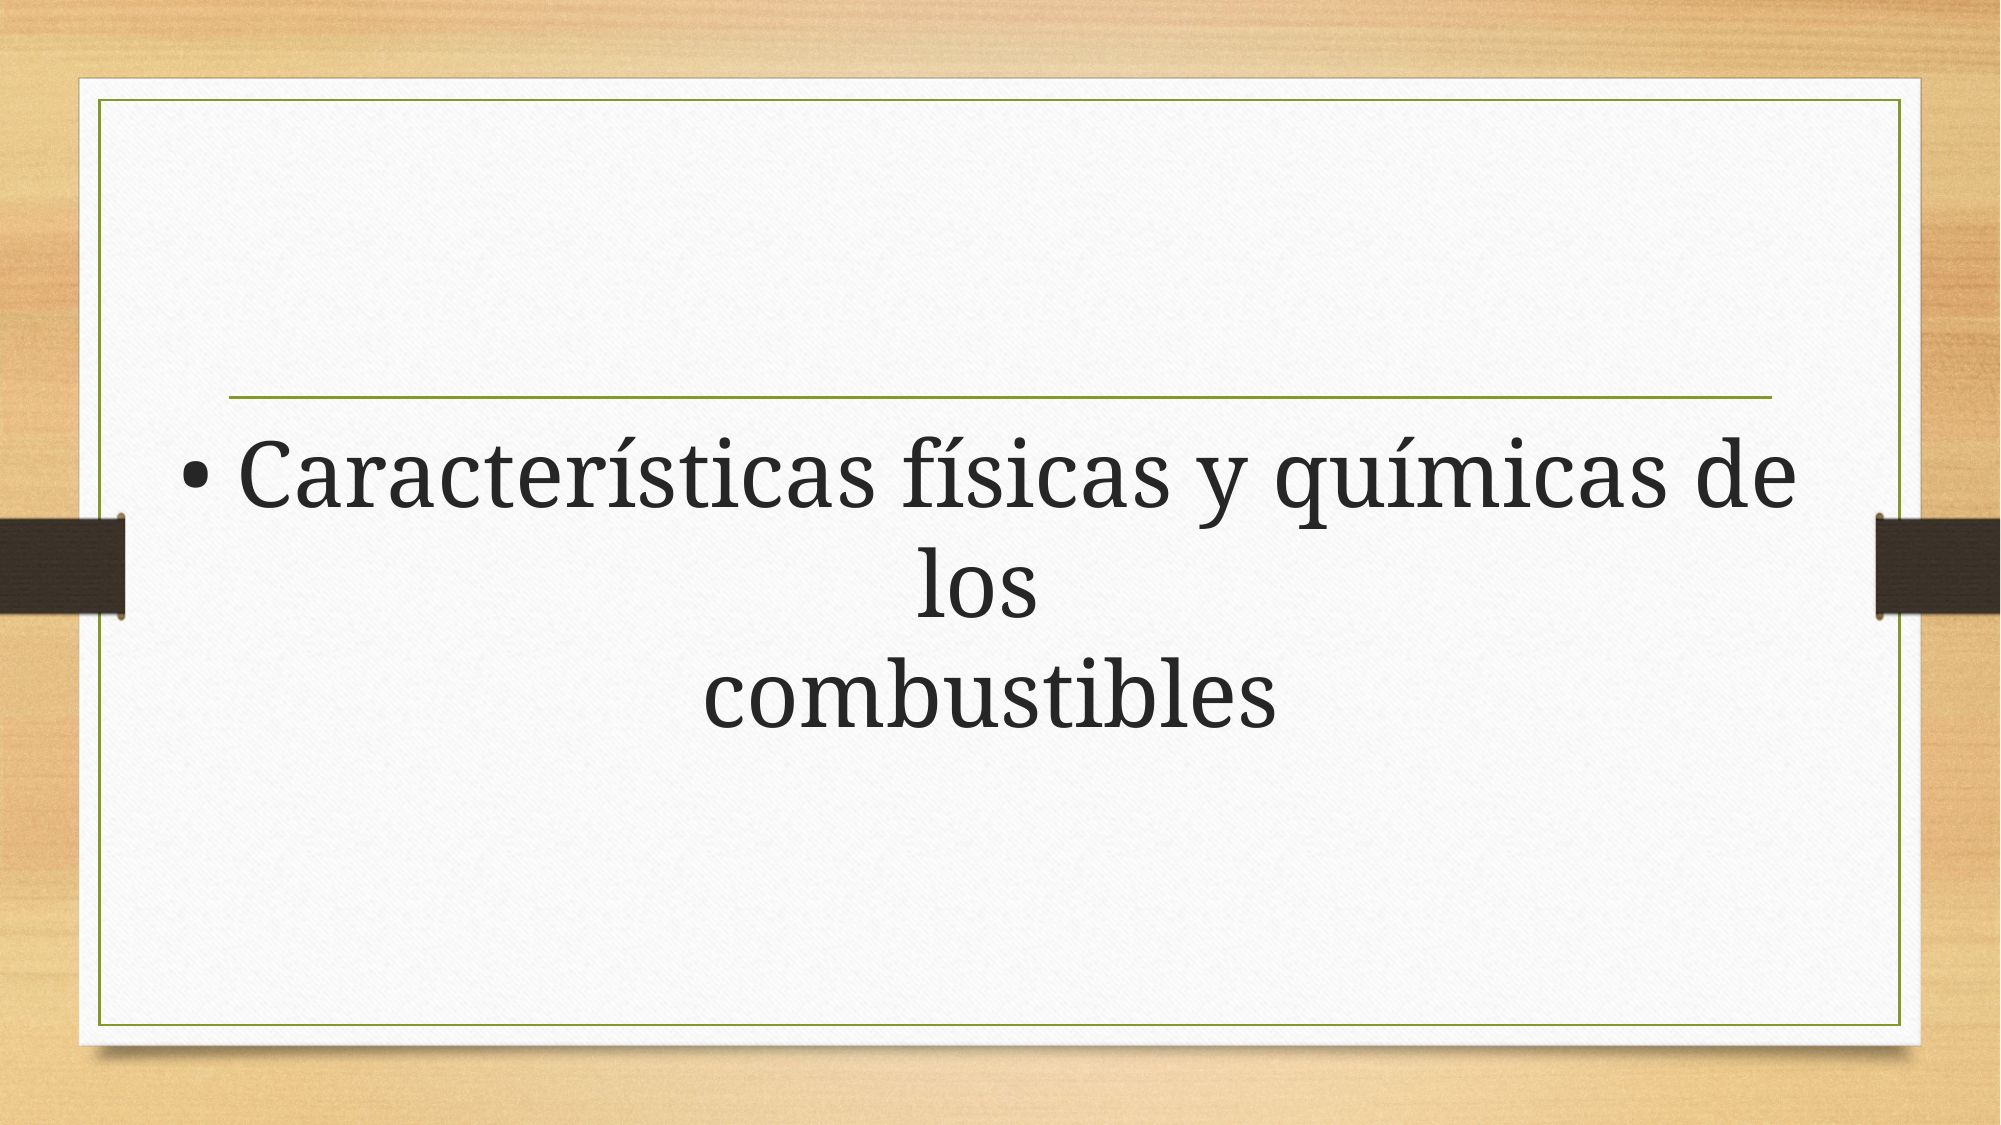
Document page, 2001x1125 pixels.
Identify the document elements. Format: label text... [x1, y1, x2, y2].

title • Características físicas y químicas de los combustibles [126, 161, 1855, 1001]
picture [0, 0, 2001, 1125]
